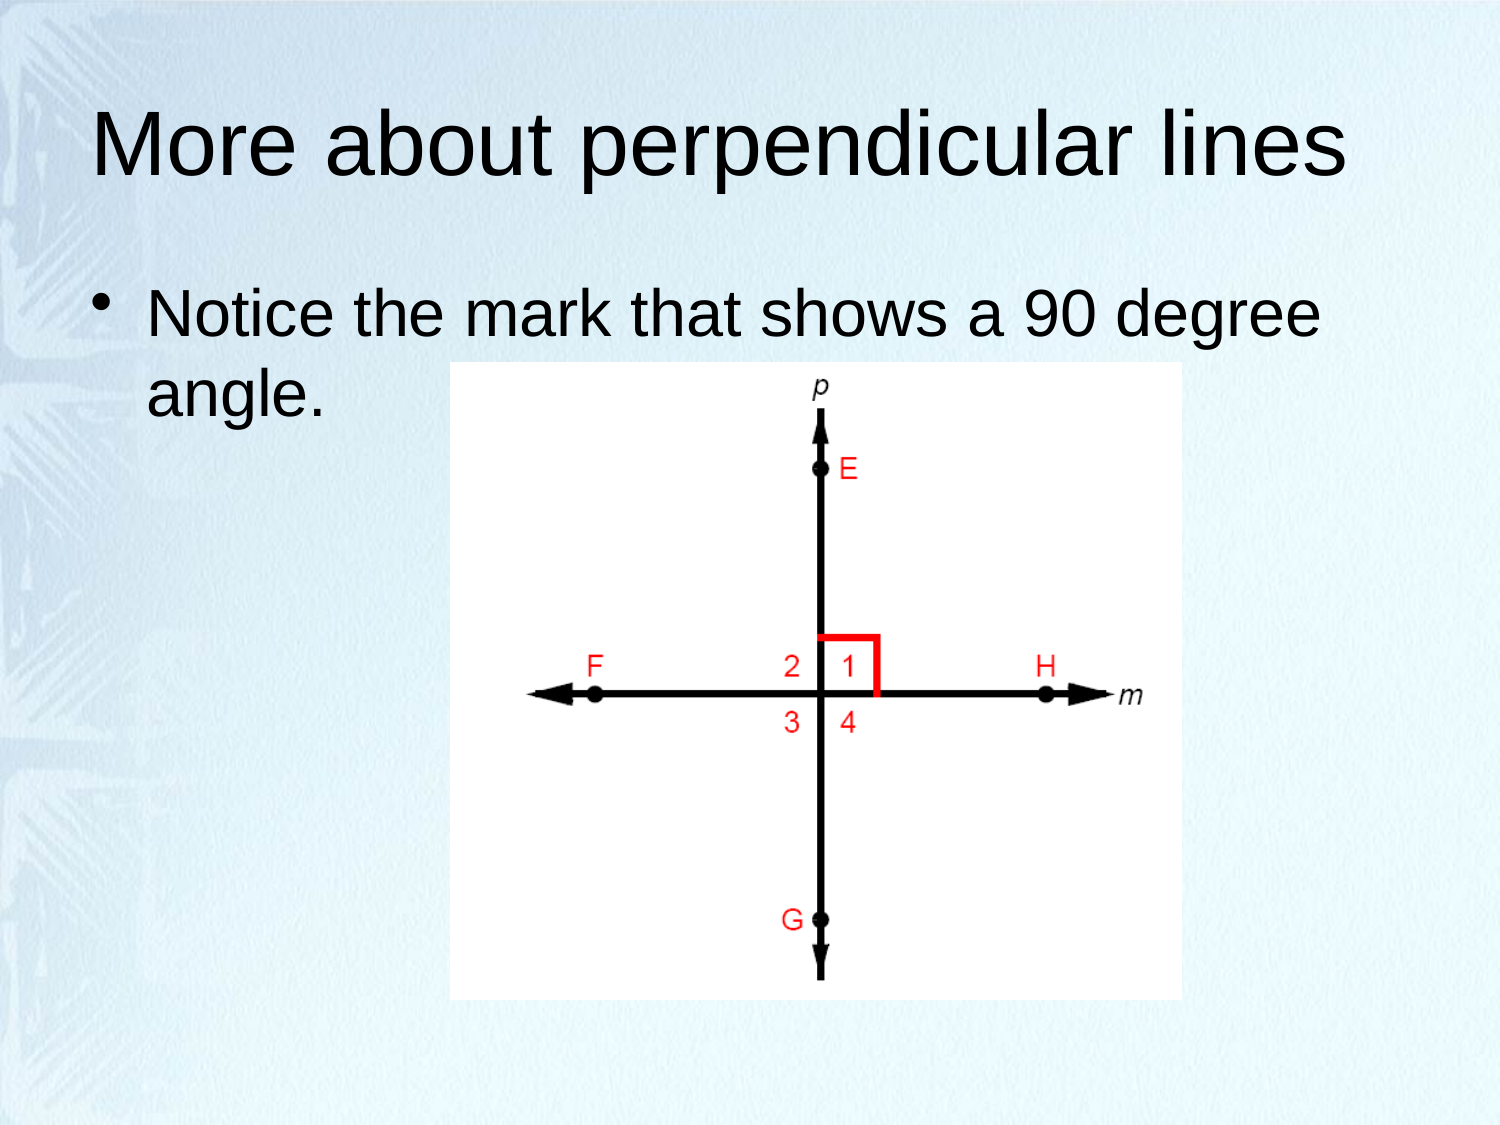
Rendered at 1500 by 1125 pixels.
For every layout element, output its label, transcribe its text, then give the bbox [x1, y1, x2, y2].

list Notice the mark that shows a 90 degree angle. [74, 262, 1426, 1006]
picture [0, 0, 1500, 1125]
title More about perpendicular lines [74, 44, 1426, 233]
